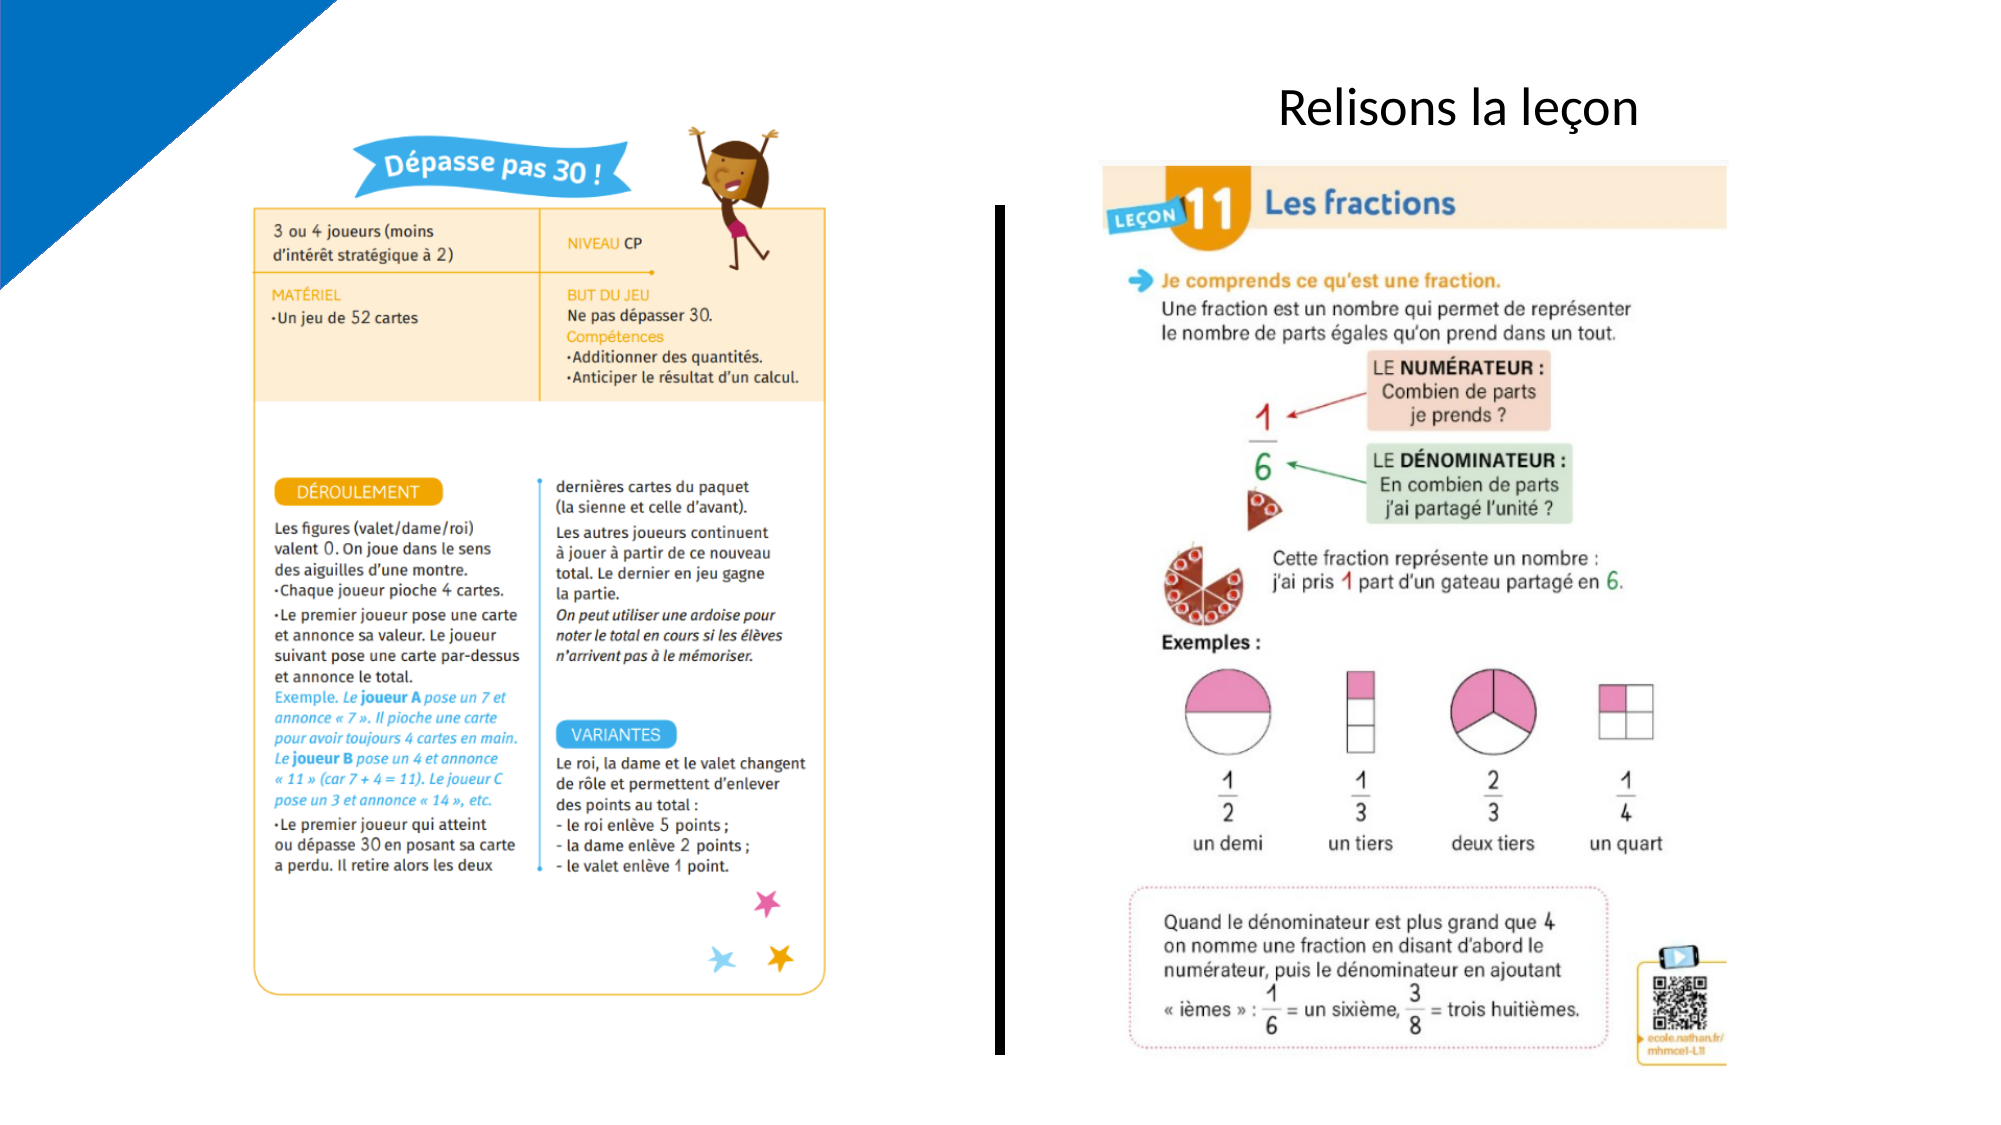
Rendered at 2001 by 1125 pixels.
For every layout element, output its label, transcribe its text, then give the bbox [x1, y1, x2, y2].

text_box [0, 0, 337, 290]
picture [1098, 160, 1729, 1068]
picture [238, 122, 834, 1003]
text_box Relisons la leçon [1263, 63, 1729, 144]
